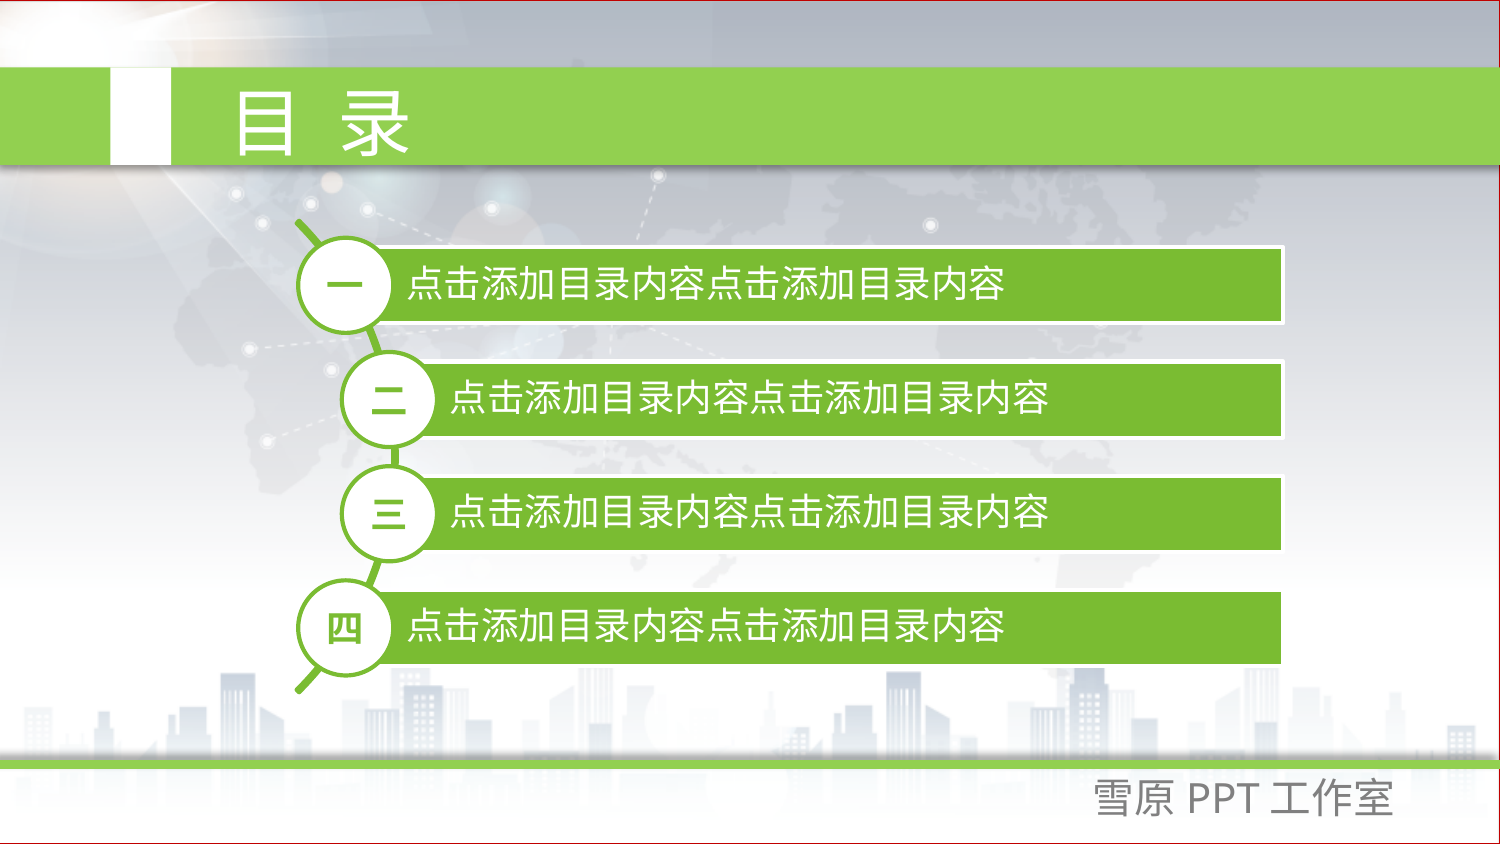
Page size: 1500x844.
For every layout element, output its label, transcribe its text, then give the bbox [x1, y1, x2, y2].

picture [0, 769, 1499, 843]
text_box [297, 237, 394, 334]
text_box [294, 218, 317, 236]
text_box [341, 351, 438, 448]
text_box 目 录 [214, 67, 428, 173]
picture [0, 165, 1499, 760]
text_box [367, 570, 380, 578]
text_box 点击添加目录内容点击添加目录内容 [398, 588, 1285, 668]
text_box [297, 580, 394, 676]
text_box [370, 341, 382, 350]
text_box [341, 465, 438, 562]
picture [0, 1, 1499, 67]
text_box [391, 456, 399, 464]
text_box [294, 684, 310, 695]
text_box 点击添加目录内容点击添加目录内容 [398, 245, 1285, 325]
text_box 点击添加目录内容点击添加目录内容 [442, 359, 1285, 440]
text_box 点击添加目录内容点击添加目录内容 [442, 474, 1285, 554]
